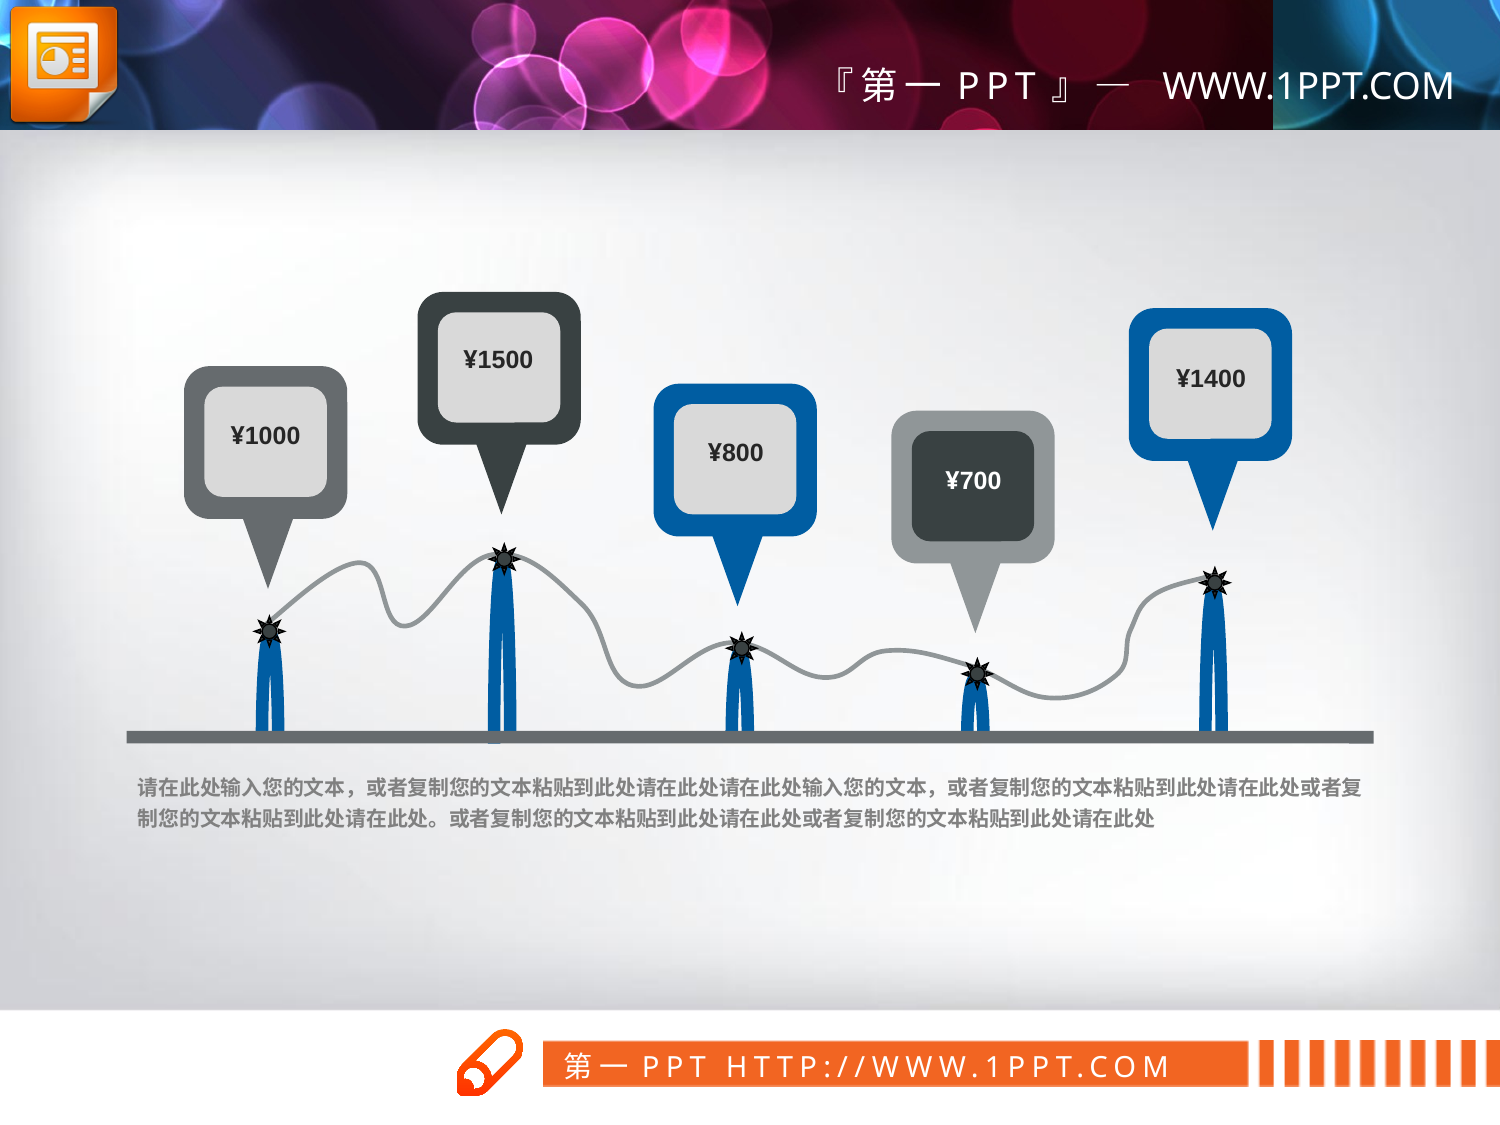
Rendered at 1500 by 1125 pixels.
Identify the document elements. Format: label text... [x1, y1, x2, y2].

text_box 请在此处输入您的文本，或者复制您的文本粘贴到此处请在此处请在此处输入您的文本，或者复制您的文本粘贴到此处请在此处或者复制您的文本粘贴到此处请在此处。或者复制您的文本粘贴到此处请在此处或者复制您的文本粘贴到此处请在此处 [126, 762, 1374, 837]
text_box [254, 616, 285, 739]
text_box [489, 543, 520, 744]
picture [0, 0, 1500, 1012]
picture [543, 1040, 1500, 1087]
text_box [962, 658, 993, 738]
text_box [1199, 567, 1230, 739]
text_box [726, 633, 757, 742]
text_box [183, 365, 348, 589]
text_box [653, 383, 818, 607]
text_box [416, 291, 582, 515]
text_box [1128, 307, 1293, 531]
text_box [278, 557, 484, 627]
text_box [891, 410, 1056, 634]
text_box [525, 559, 1194, 699]
